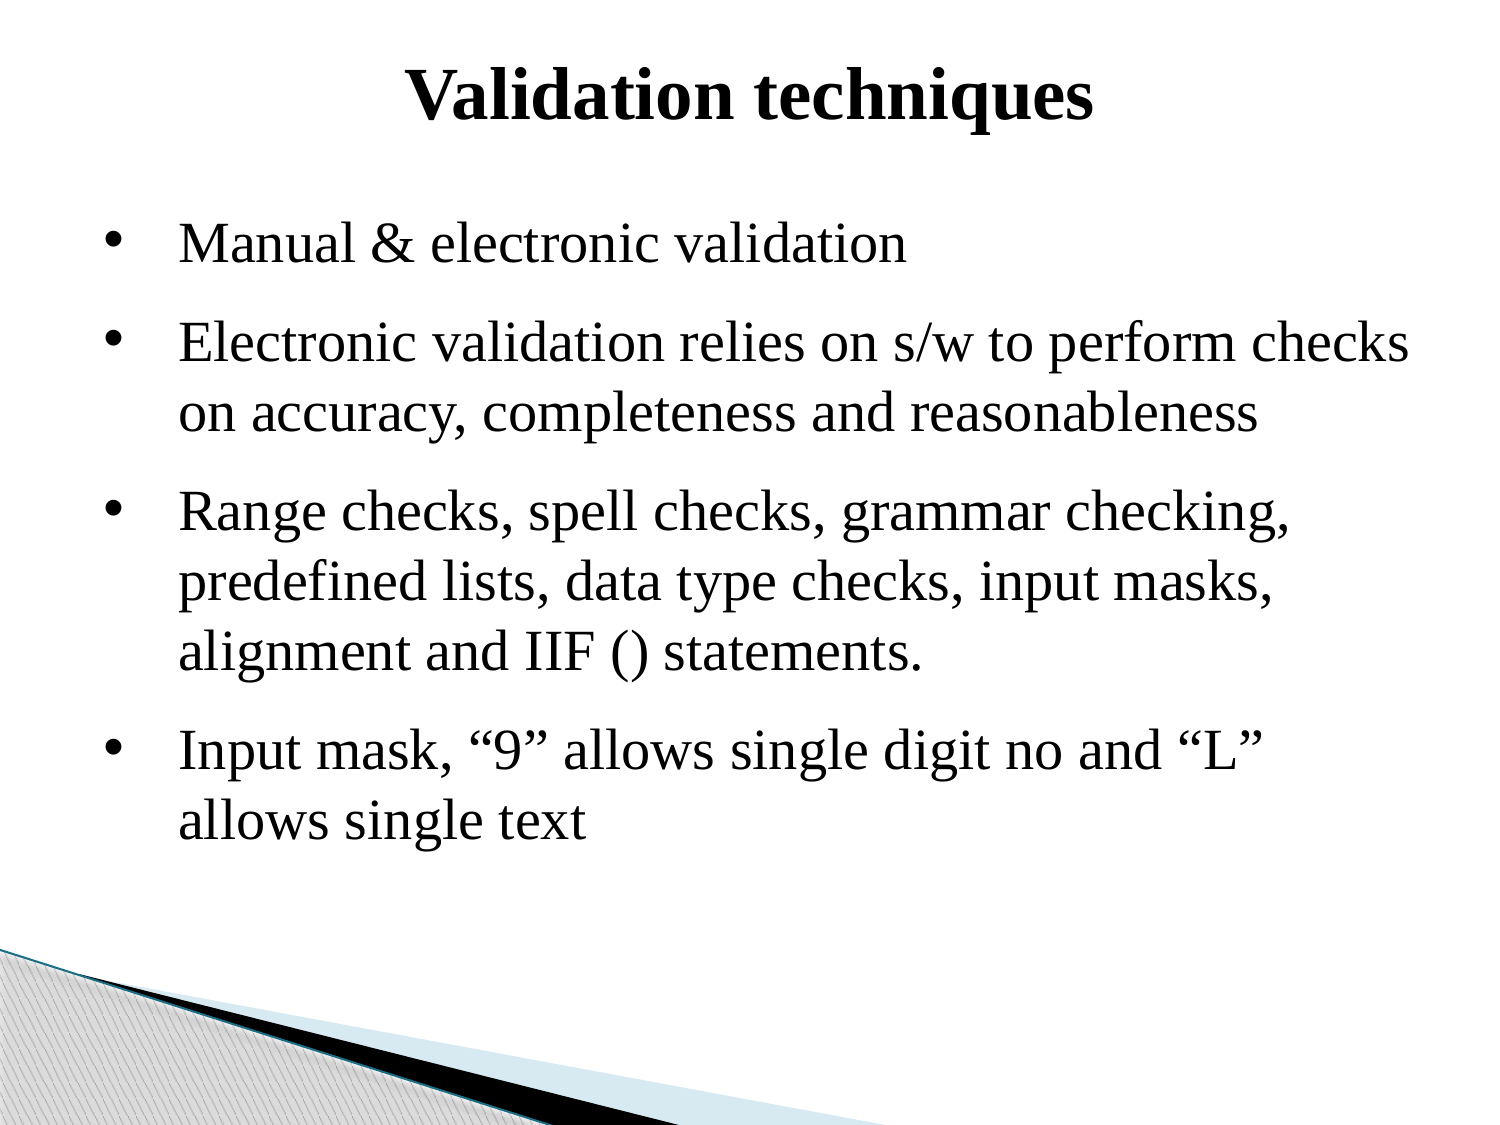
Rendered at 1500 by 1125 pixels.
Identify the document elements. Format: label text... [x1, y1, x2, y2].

text_box Validation techniques [41, 37, 1459, 143]
text_box Manual & electronic validation Electronic validation relies on s/w to perform checks on accuracy, completeness and reasonableness Range checks, spell checks, grammar checking, predefined lists, data type checks, input masks, alignment and IIF () statements. Input mask, “9” allows single digit no and “L” allows single text [88, 196, 1436, 859]
